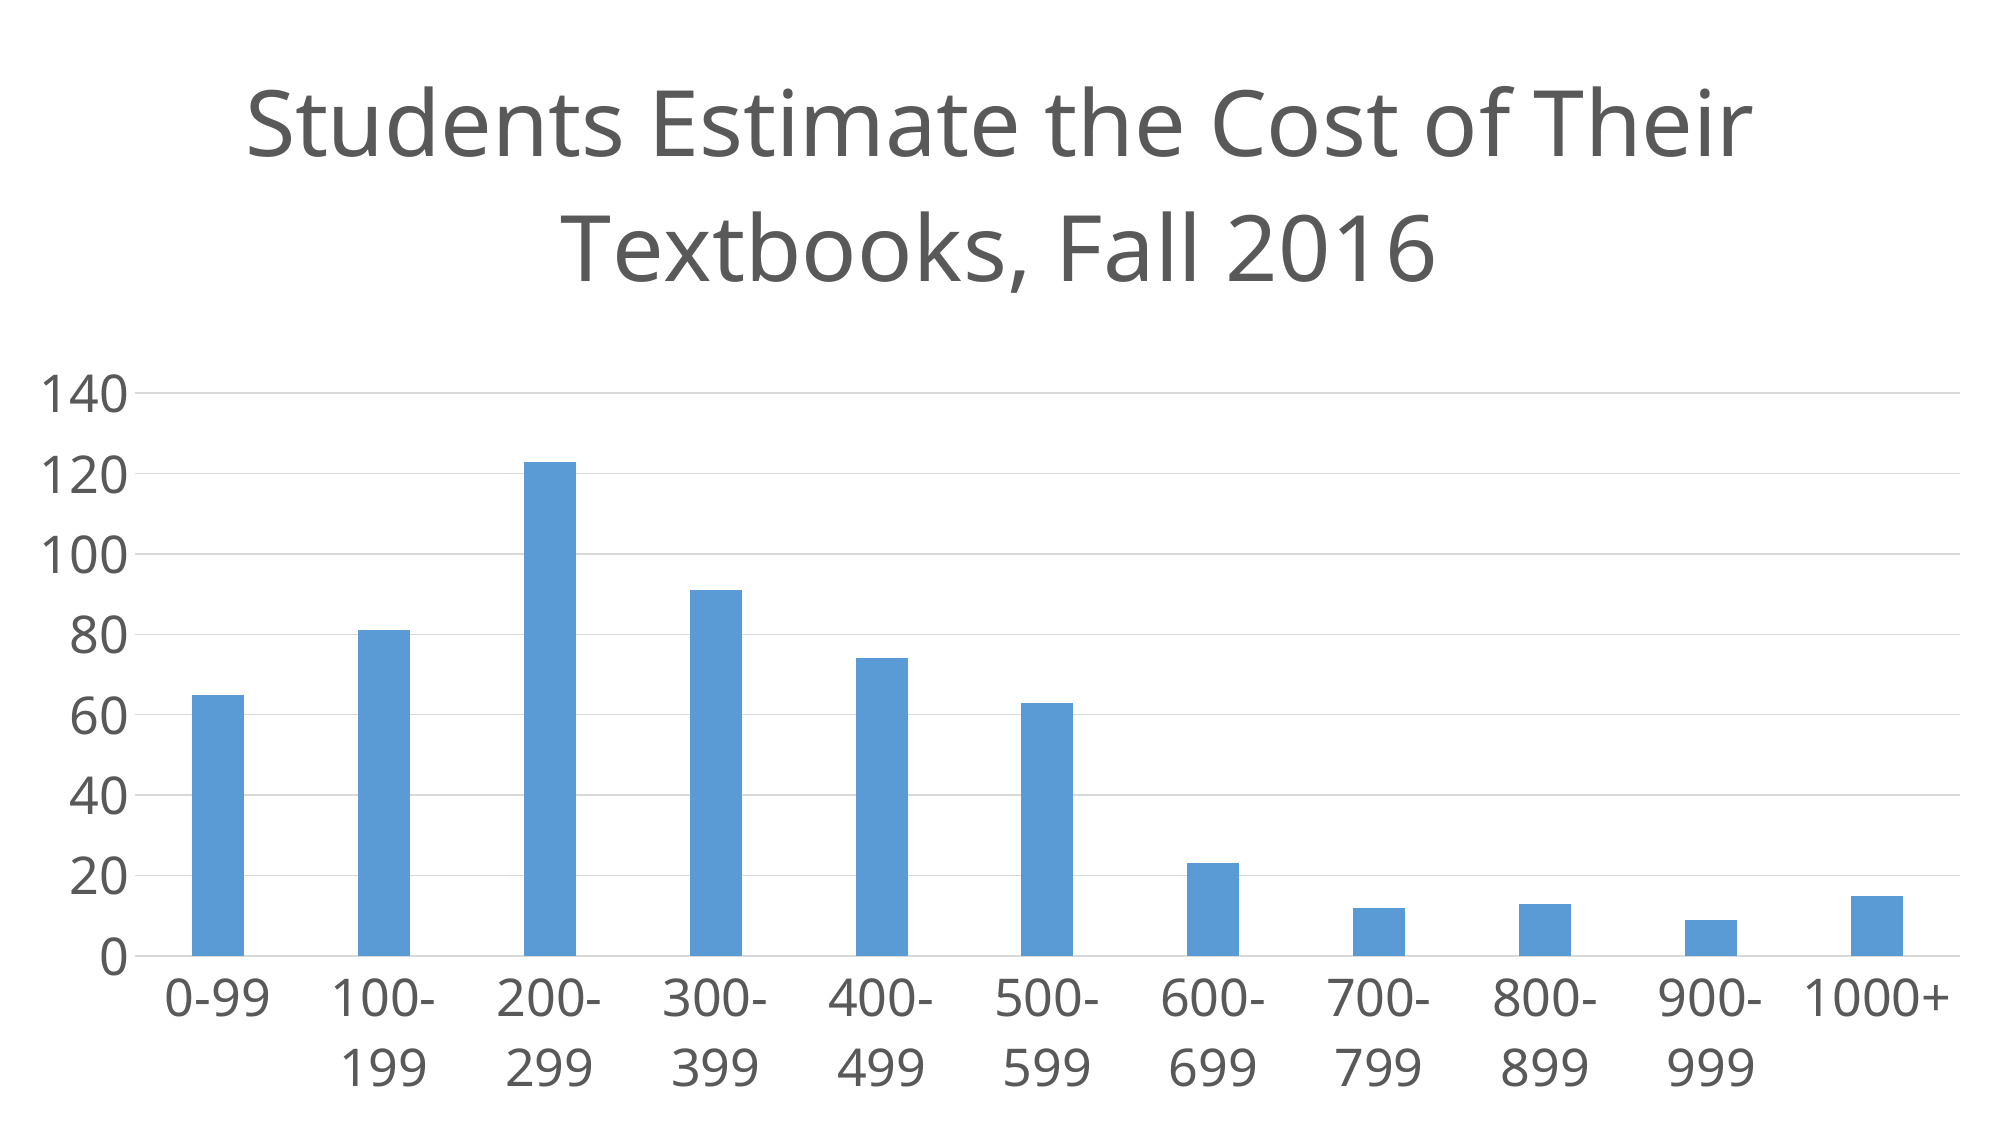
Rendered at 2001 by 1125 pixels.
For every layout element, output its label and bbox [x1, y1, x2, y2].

chart [0, 0, 2000, 1125]
